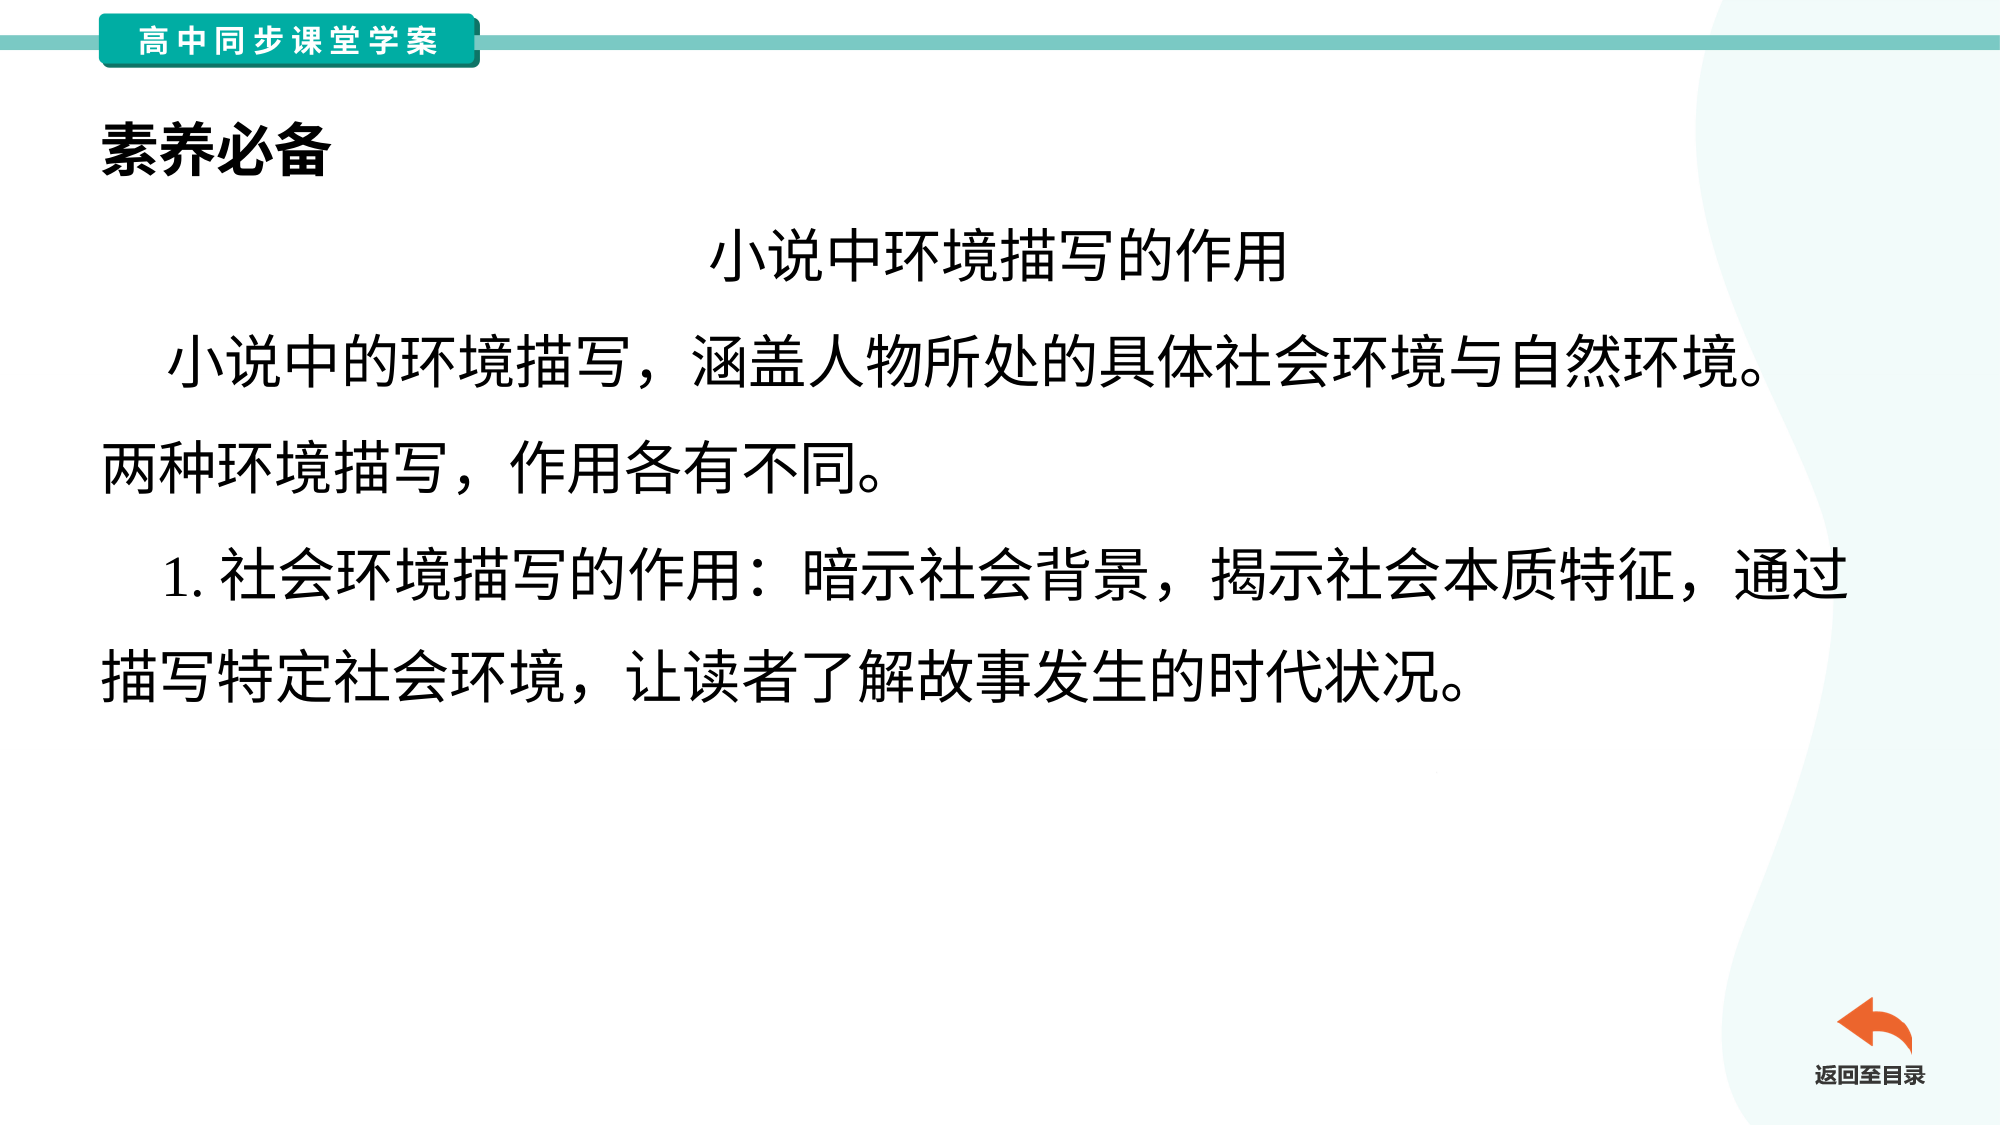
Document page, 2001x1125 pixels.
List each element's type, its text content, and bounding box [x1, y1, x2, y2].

text_box 素养必备 小说中环境描写的作用 小说中的环境描写，涵盖人物所处的具体社会环境与自然环境。 两种环境描写，作用各有不同。 1.社会环境描写的作用：暗示社会背景，揭示社会本质特征，通过 描写特定社会环境，让读者了解故事发生的时代状况。 [100, 76, 1899, 699]
picture [0, 0, 2000, 1125]
